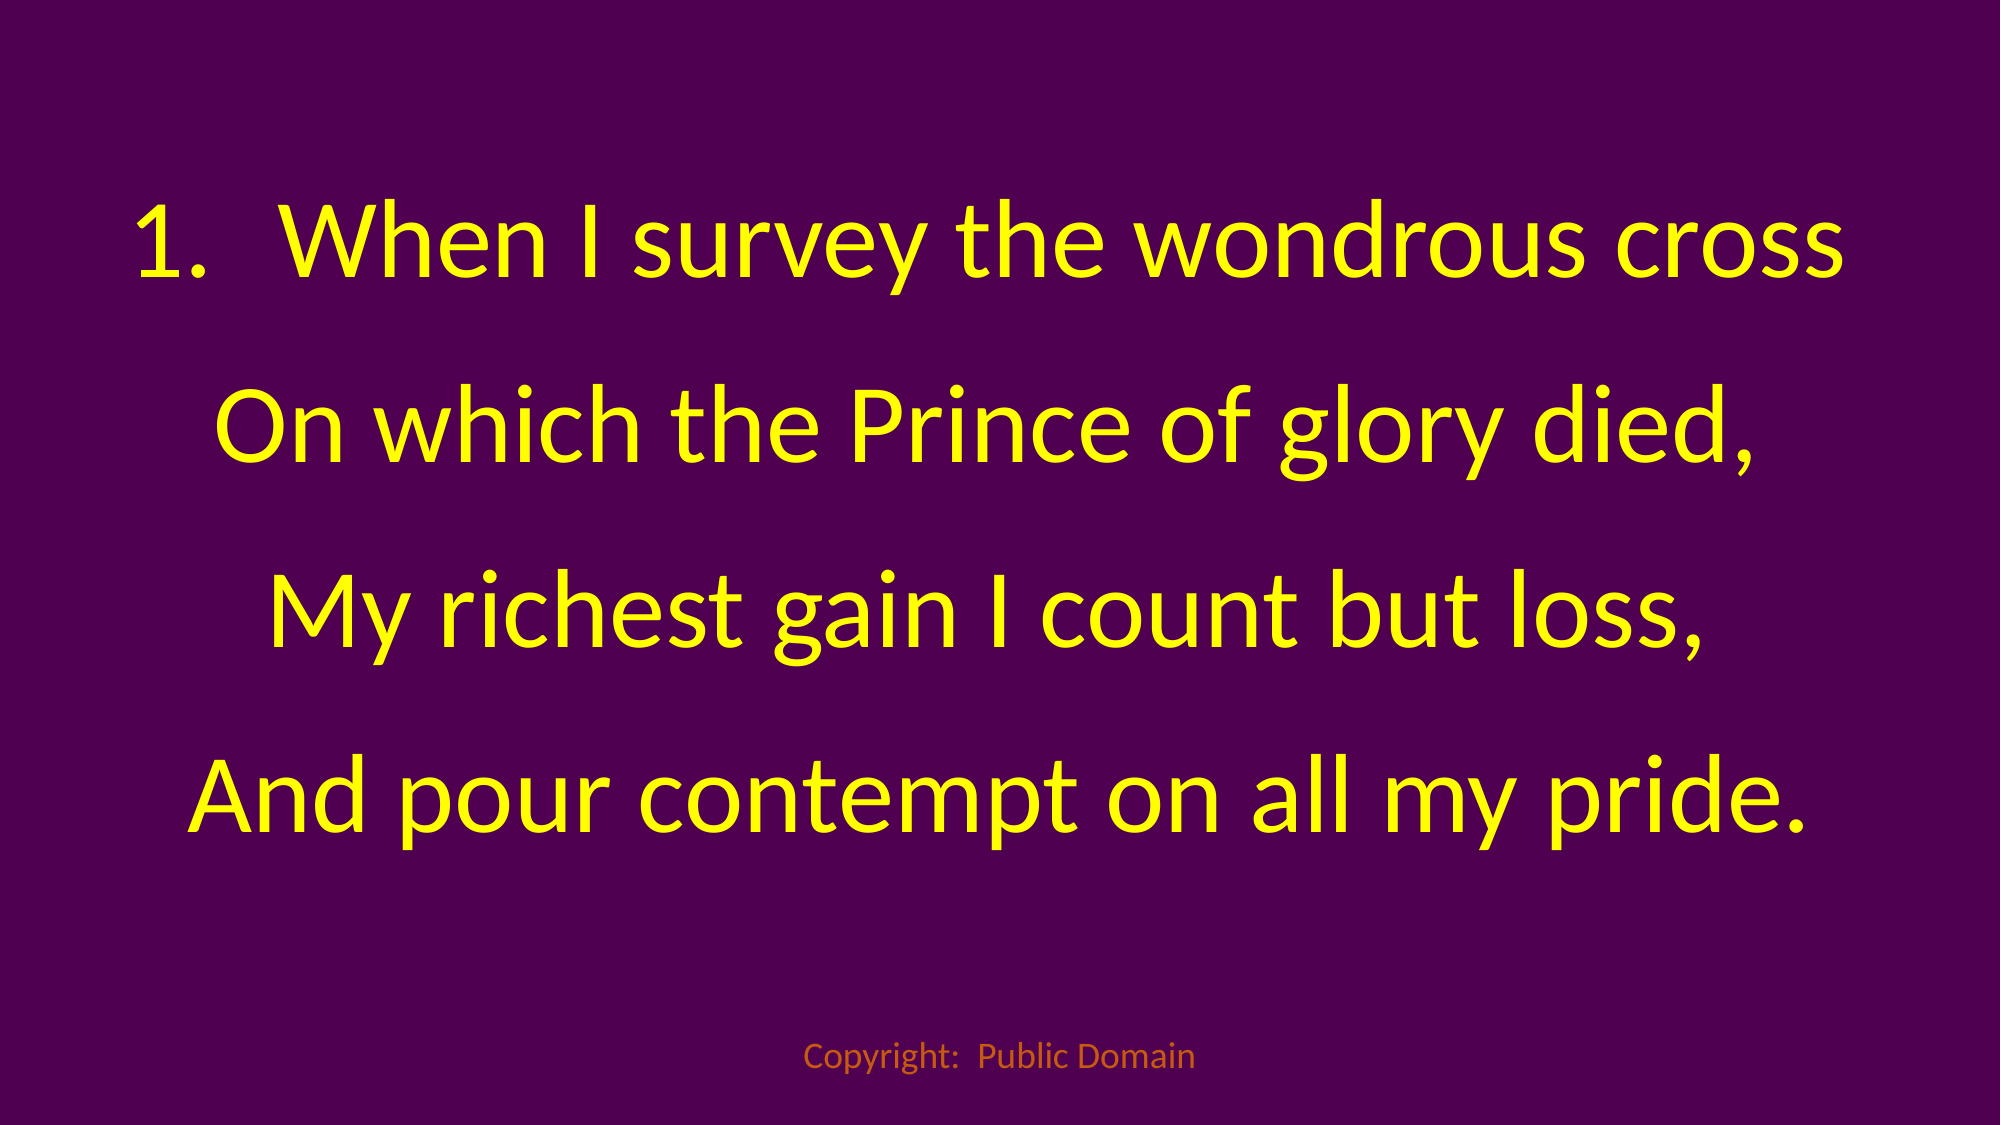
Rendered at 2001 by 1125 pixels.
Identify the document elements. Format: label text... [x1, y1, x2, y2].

text_box Copyright: Public Domain [26, 1023, 1973, 1083]
text_box When I survey the wondrous cross On which the Prince of glory died, My richest gain I count but loss, And pour contempt on all my pride. [0, 157, 2000, 863]
